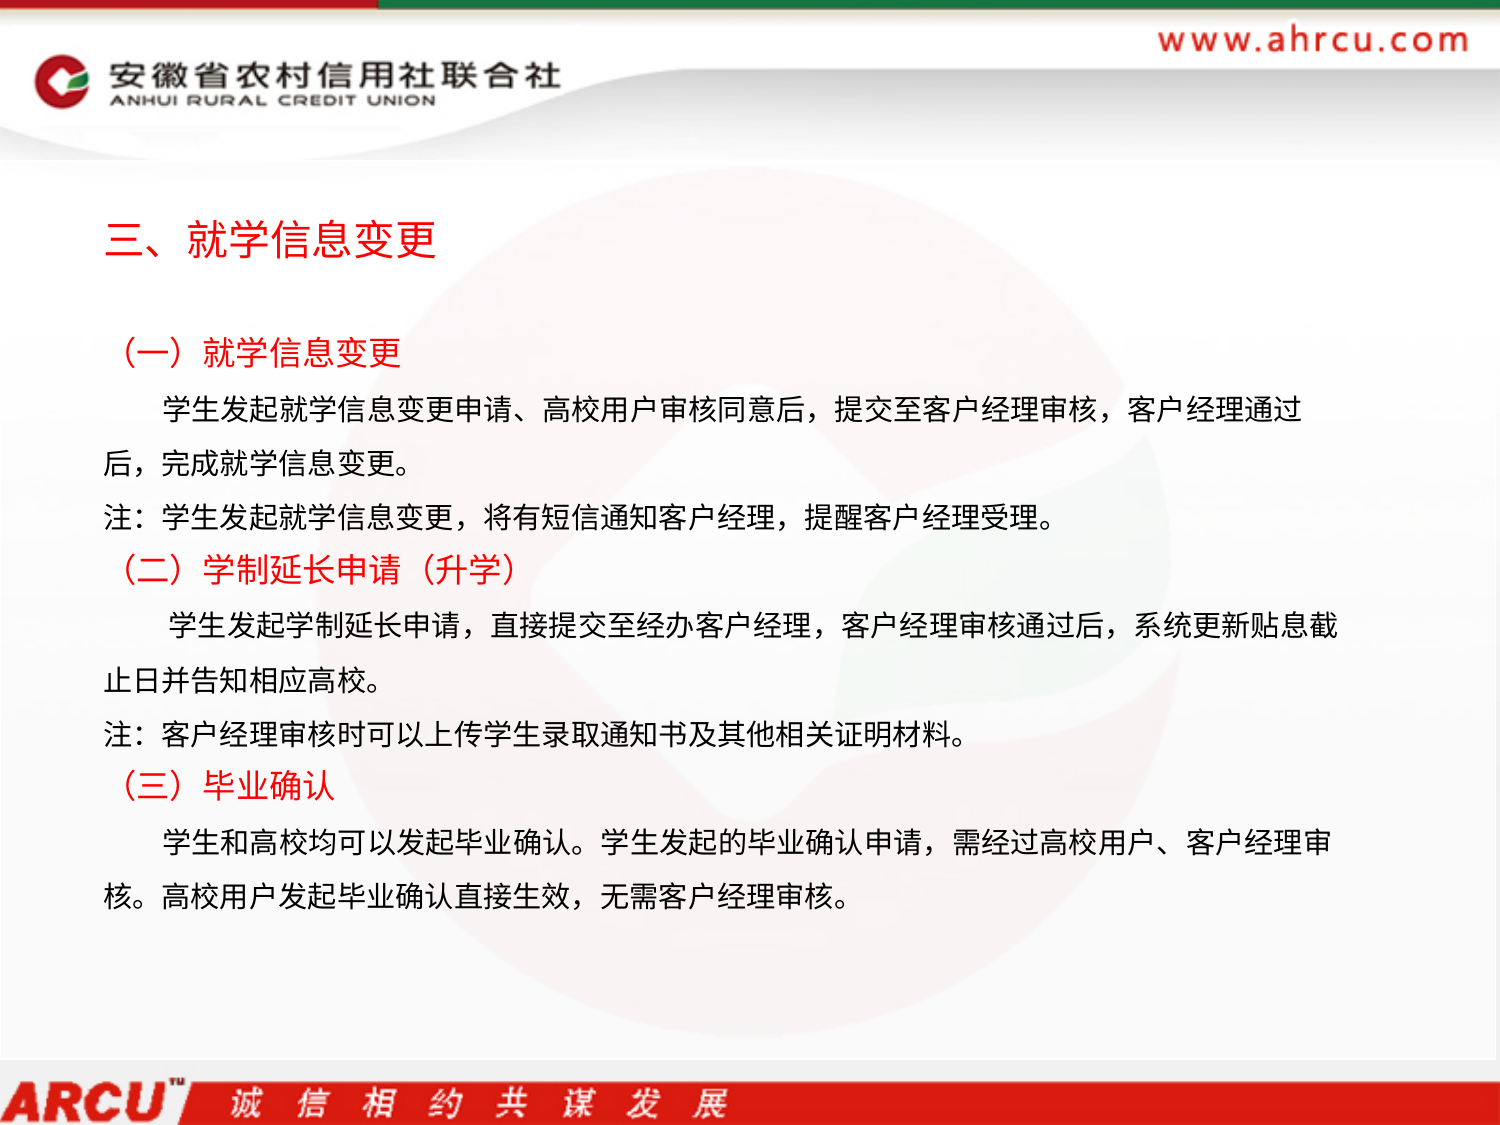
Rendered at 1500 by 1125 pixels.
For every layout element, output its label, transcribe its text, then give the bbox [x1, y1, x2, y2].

picture [0, 0, 1500, 1125]
text_box 三、就学信息变更 （一）就学信息变更 学生发起就学信息变更申请、高校用户审核同意后，提交至客户经理审核，客户经理通过后，完成就学信息变更。 注：学生发起就学信息变更，将有短信通知客户经理，提醒客户经理受理。 （二）学制延长申请（升学） 学生发起学制延长申请，直接提交至经办客户经理，客户经理审核通过后，系统更新贴息截止日并告知相应高校。 注：客户经理审核时可以上传学生录取通知书及其他相关证明材料。 （三）毕业确认 学生和高校均可以发起毕业确认。学生发起的毕业确认申请，需经过高校用户、客户经理审核。高校用户发起毕业确认直接生效，无需客户经理审核。 [88, 202, 1366, 1030]
